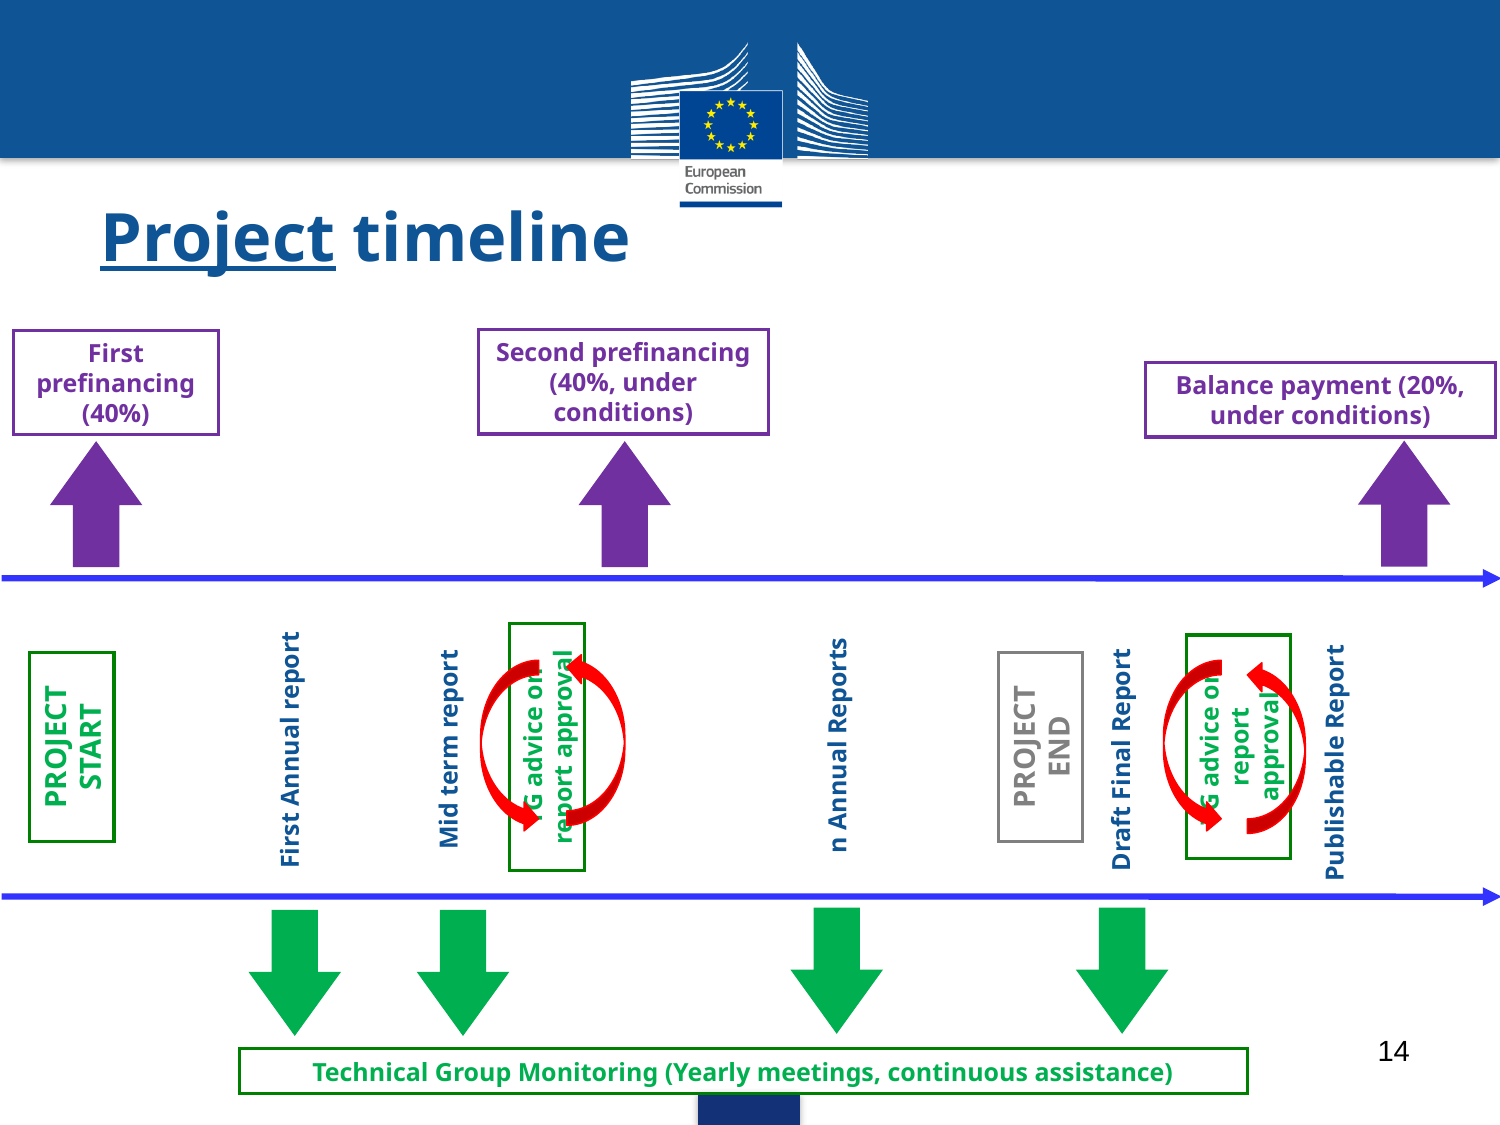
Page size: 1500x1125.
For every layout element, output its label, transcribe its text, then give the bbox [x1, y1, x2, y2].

text_box [579, 442, 670, 567]
text_box [566, 654, 625, 826]
text_box First prefinancing (40%) [13, 330, 219, 435]
text_box PROJECT START [29, 652, 114, 842]
text_box [1077, 908, 1167, 1024]
text_box Technical Group Monitoring (Yearly meetings, continuous assistance) [239, 1048, 1074, 1094]
picture [631, 42, 868, 196]
text_box Mid term report [425, 635, 470, 865]
text_box [1359, 441, 1449, 566]
text_box PROJECT END [998, 652, 1083, 842]
text_box [418, 910, 508, 1035]
text_box First Annual report [266, 610, 312, 884]
text_box [791, 908, 882, 1033]
text_box TG advice on report approval [509, 623, 585, 871]
text_box [480, 660, 539, 831]
slide_number 14 [1074, 1024, 1426, 1103]
text_box n Annual Reports [814, 622, 859, 869]
text_box Publishable Report [1311, 595, 1356, 897]
text_box [1163, 660, 1222, 831]
text_box [1356, 890, 1500, 903]
text_box [1247, 662, 1306, 834]
text_box [51, 442, 141, 567]
text_box [1, 572, 1500, 585]
text_box Balance payment (20%, under conditions) [1145, 362, 1496, 438]
text_box TG advice on report approval [1186, 634, 1291, 859]
text_box [249, 910, 340, 1035]
text_box Project timeline [29, 196, 1486, 291]
text_box Draft Final Report [1097, 589, 1143, 887]
text_box Second prefinancing (40%, under conditions) [478, 329, 769, 434]
